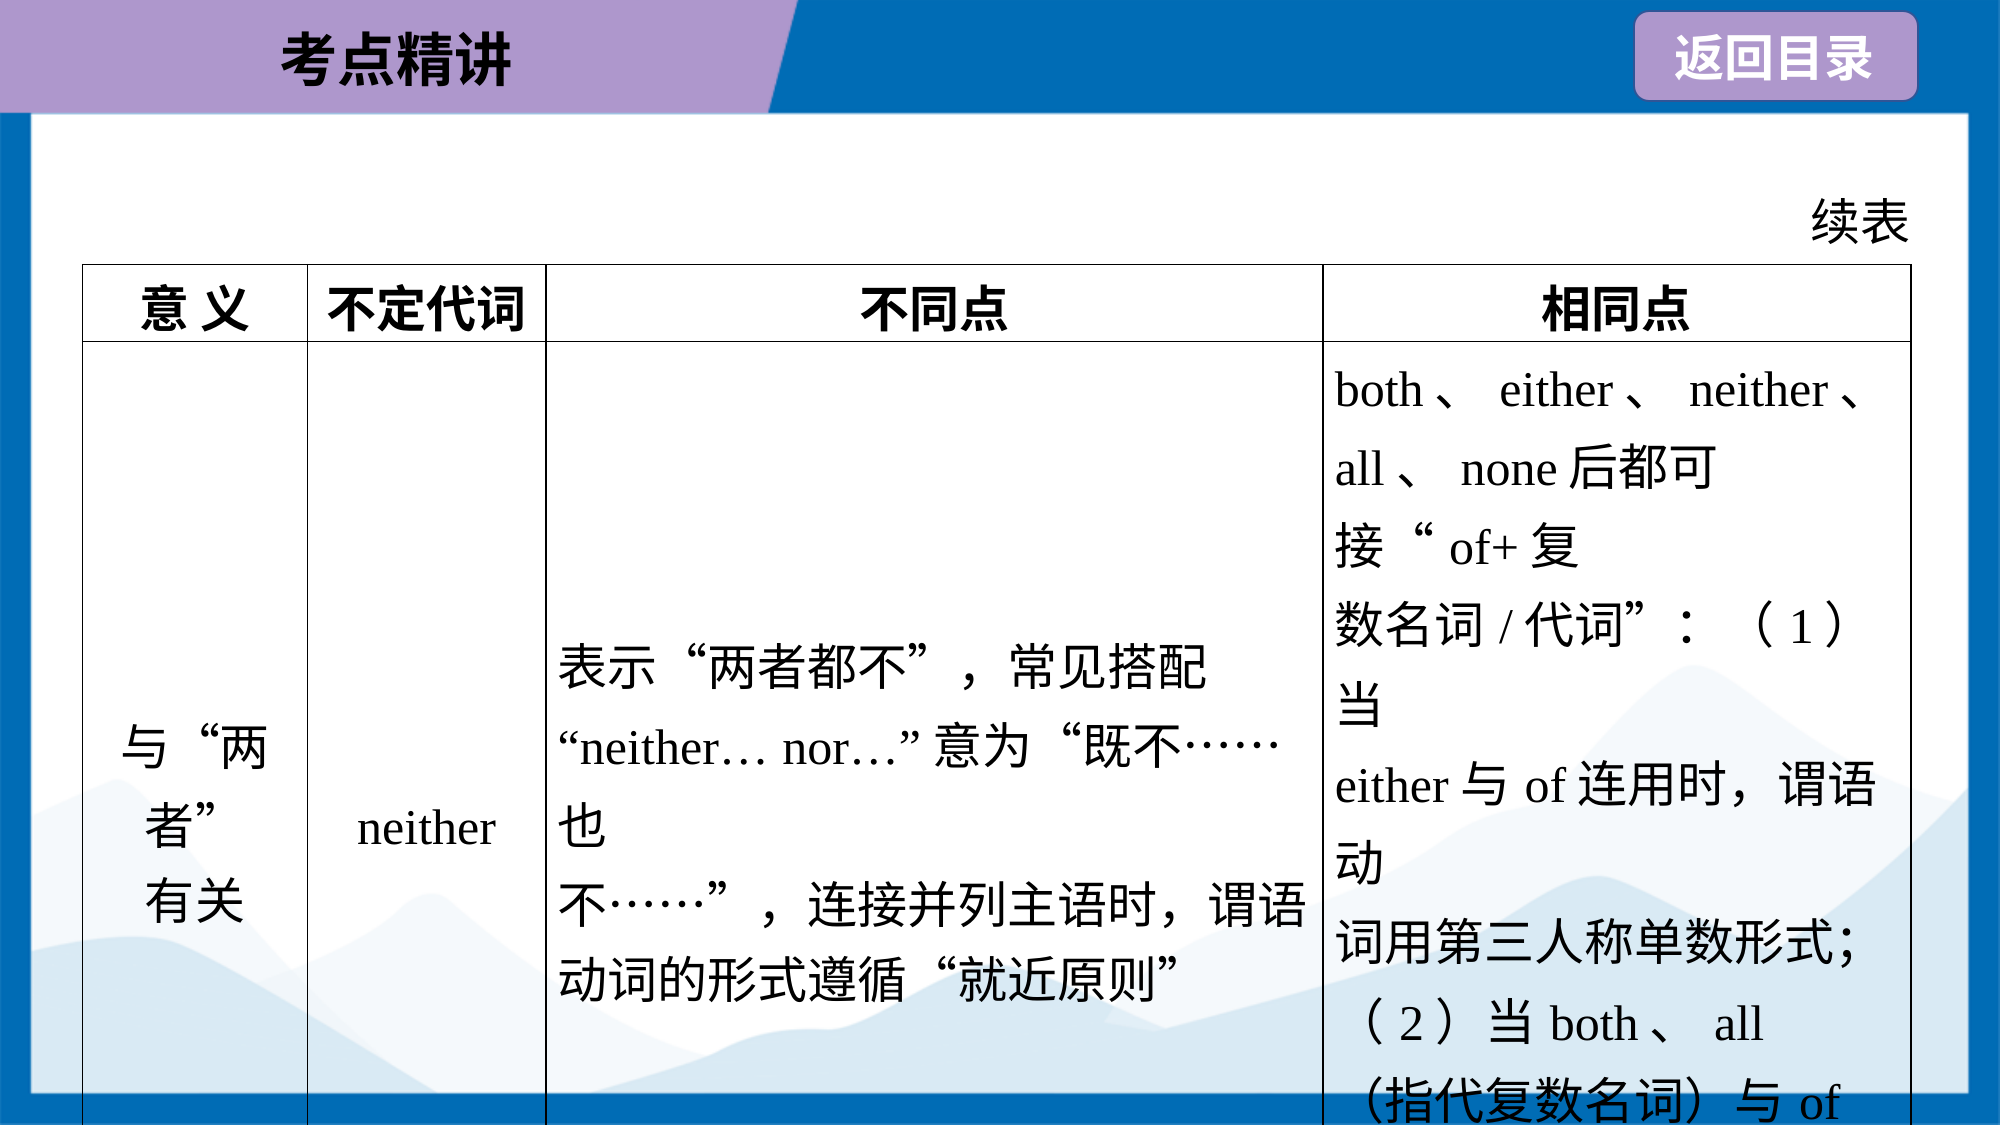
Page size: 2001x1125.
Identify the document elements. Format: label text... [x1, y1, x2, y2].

text_box 续表 [1810, 163, 1911, 251]
table_cell 表示“两者都不”，常见搭配 “neither… nor…”意为“既不……也 不……”，连接并列主语时，谓语 动词的形式遵循“就近原则” [547, 342, 1322, 1125]
table_cell both、either、neither、 all、none后都可接“of+复 数名词/代词”：（1）当 either与of连用时，谓语动 词用第三人称单数形式； （2）当both、all （指代复数名词）与of 连用时，谓语动词用复数形式； [1324, 342, 1910, 1125]
table_header 不同点 [547, 265, 1322, 341]
table_header 不定代词 [308, 265, 545, 341]
table_cell 与“两者” 有关 [83, 342, 307, 1125]
table_header 相同点 [1324, 265, 1910, 341]
table_cell neither [308, 342, 545, 1125]
table_header 意 义 [83, 265, 307, 341]
picture [0, 0, 2000, 1125]
